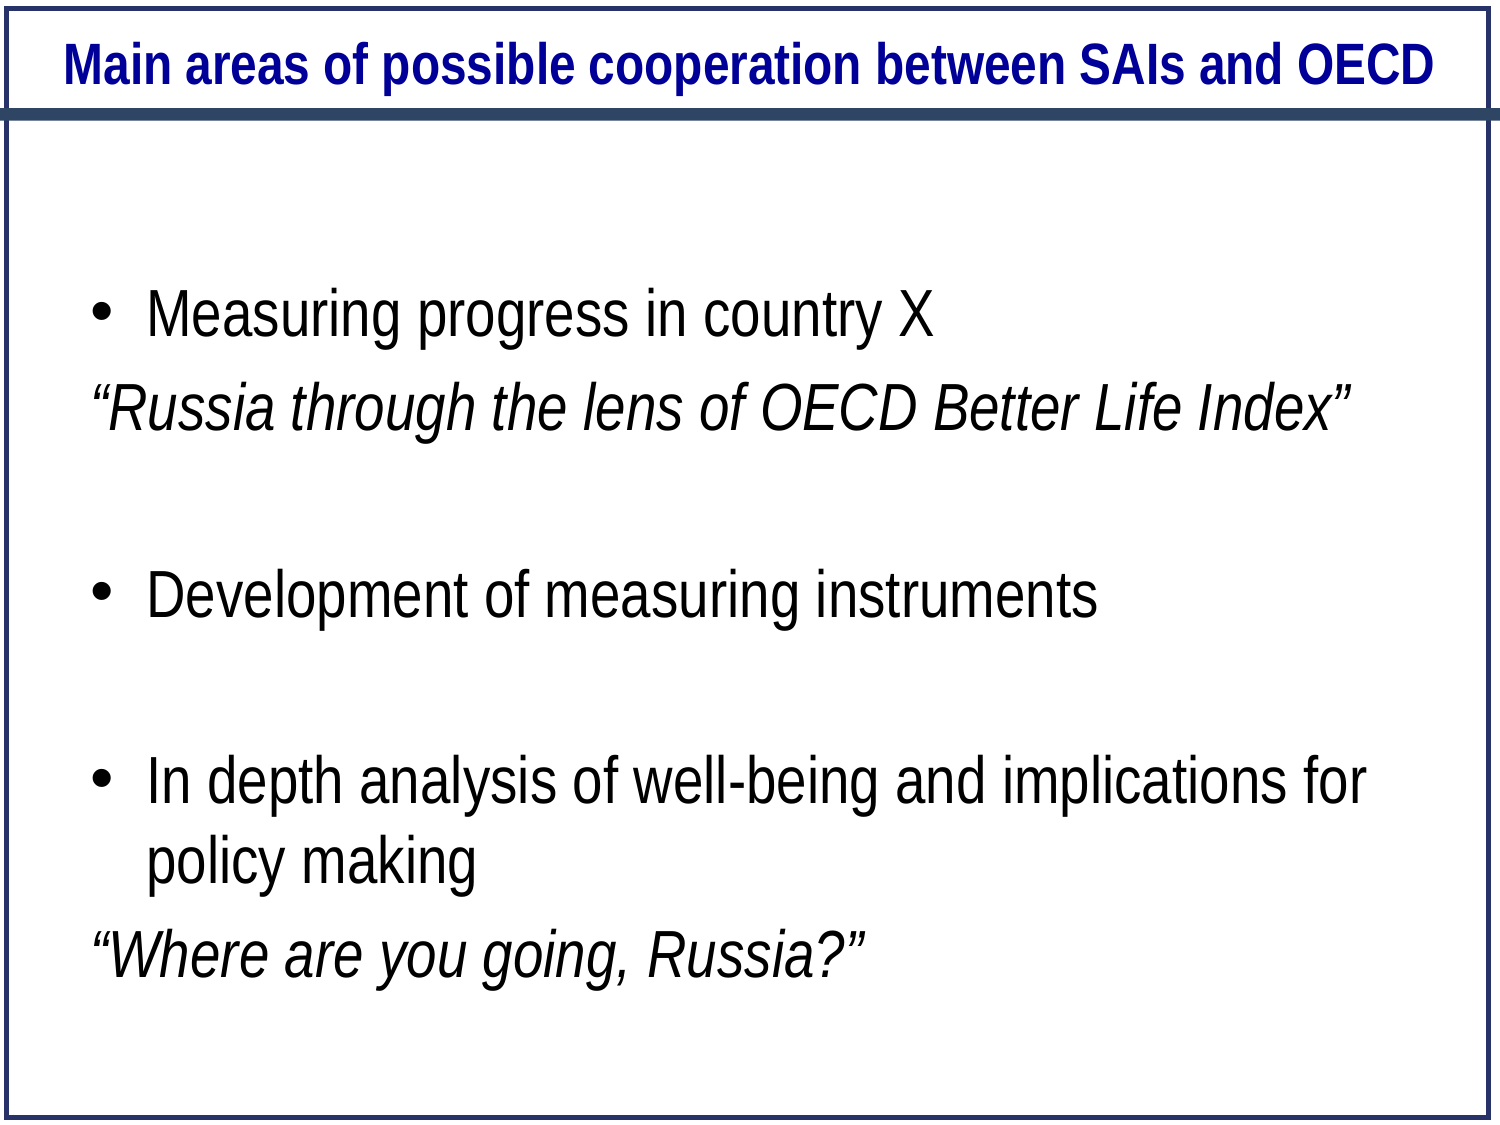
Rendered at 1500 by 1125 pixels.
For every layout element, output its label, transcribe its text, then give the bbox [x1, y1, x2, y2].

text_box [6, 115, 1489, 1118]
text_box [6, 8, 1489, 114]
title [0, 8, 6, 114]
title Main areas of possible cooperation between SAIs and OECD [1489, 8, 1500, 114]
